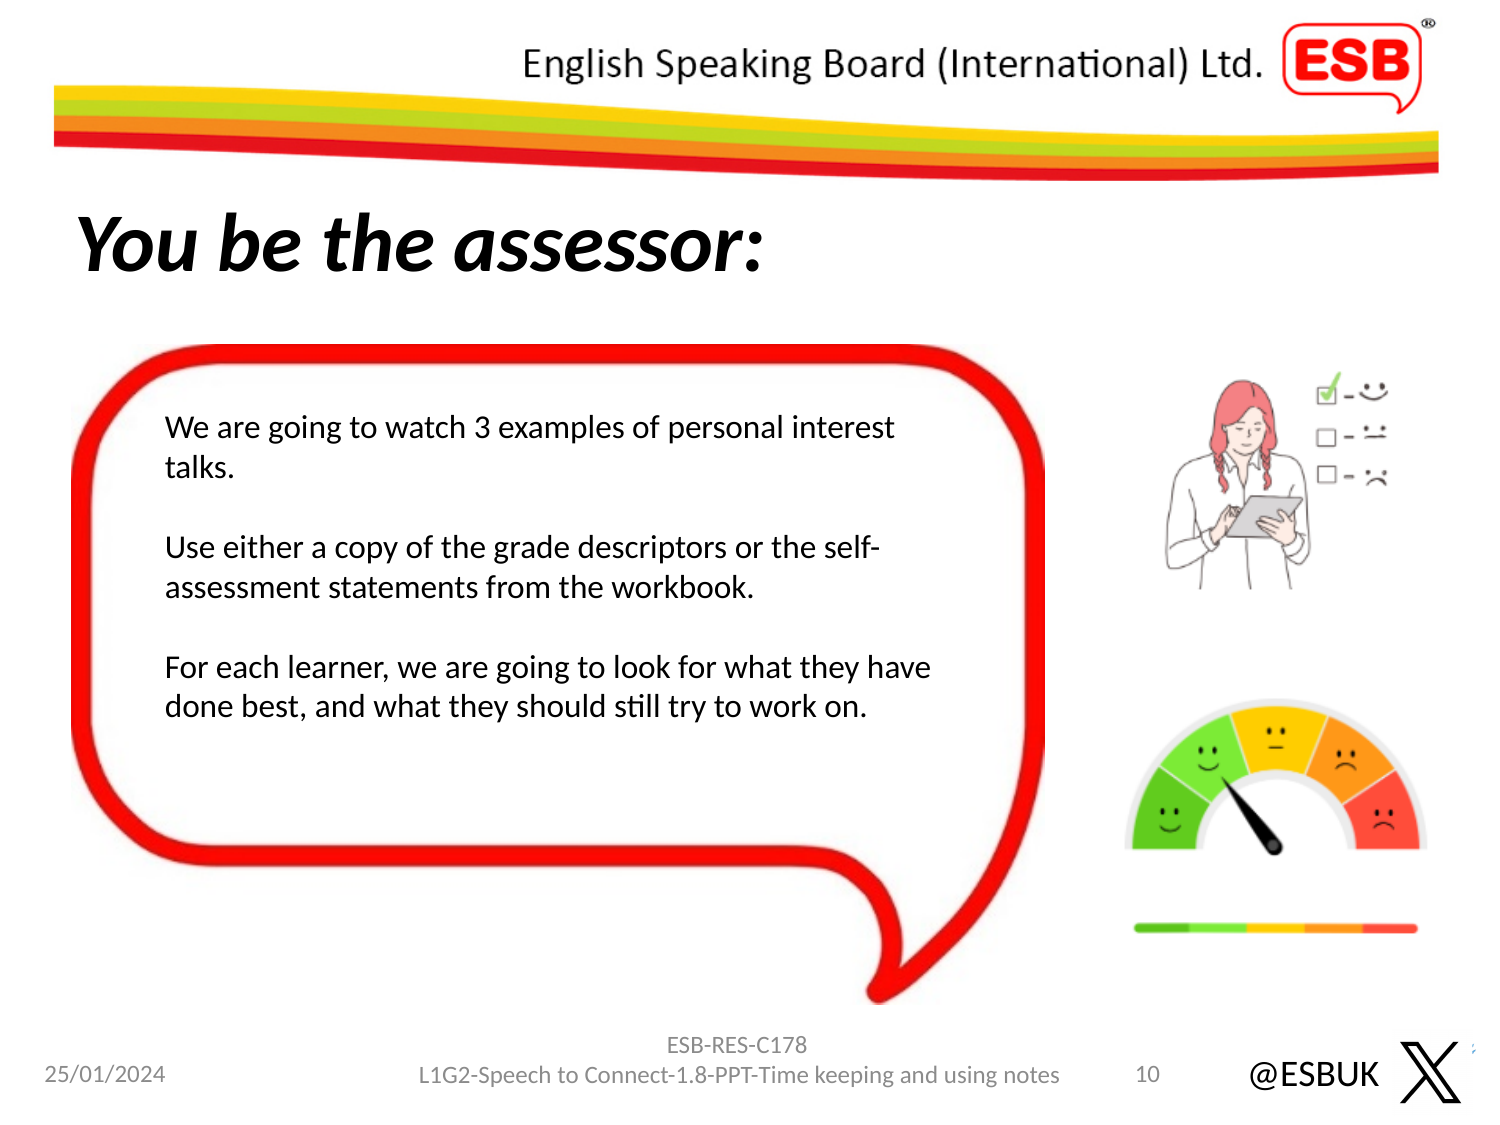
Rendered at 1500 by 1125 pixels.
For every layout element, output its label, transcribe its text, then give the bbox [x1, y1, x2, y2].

picture [1114, 680, 1440, 943]
footer ESB-RES-C178 L1G2-Speech to Connect-1.8-PPT-Time keeping and using notes [395, 1014, 1085, 1103]
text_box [71, 344, 1045, 1005]
picture [1392, 1029, 1476, 1116]
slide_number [29, 1042, 367, 1103]
slide_number 10 [930, 1042, 1176, 1103]
picture [0, 0, 1500, 189]
title You be the assessor: [59, 182, 1441, 307]
picture [1137, 353, 1429, 621]
